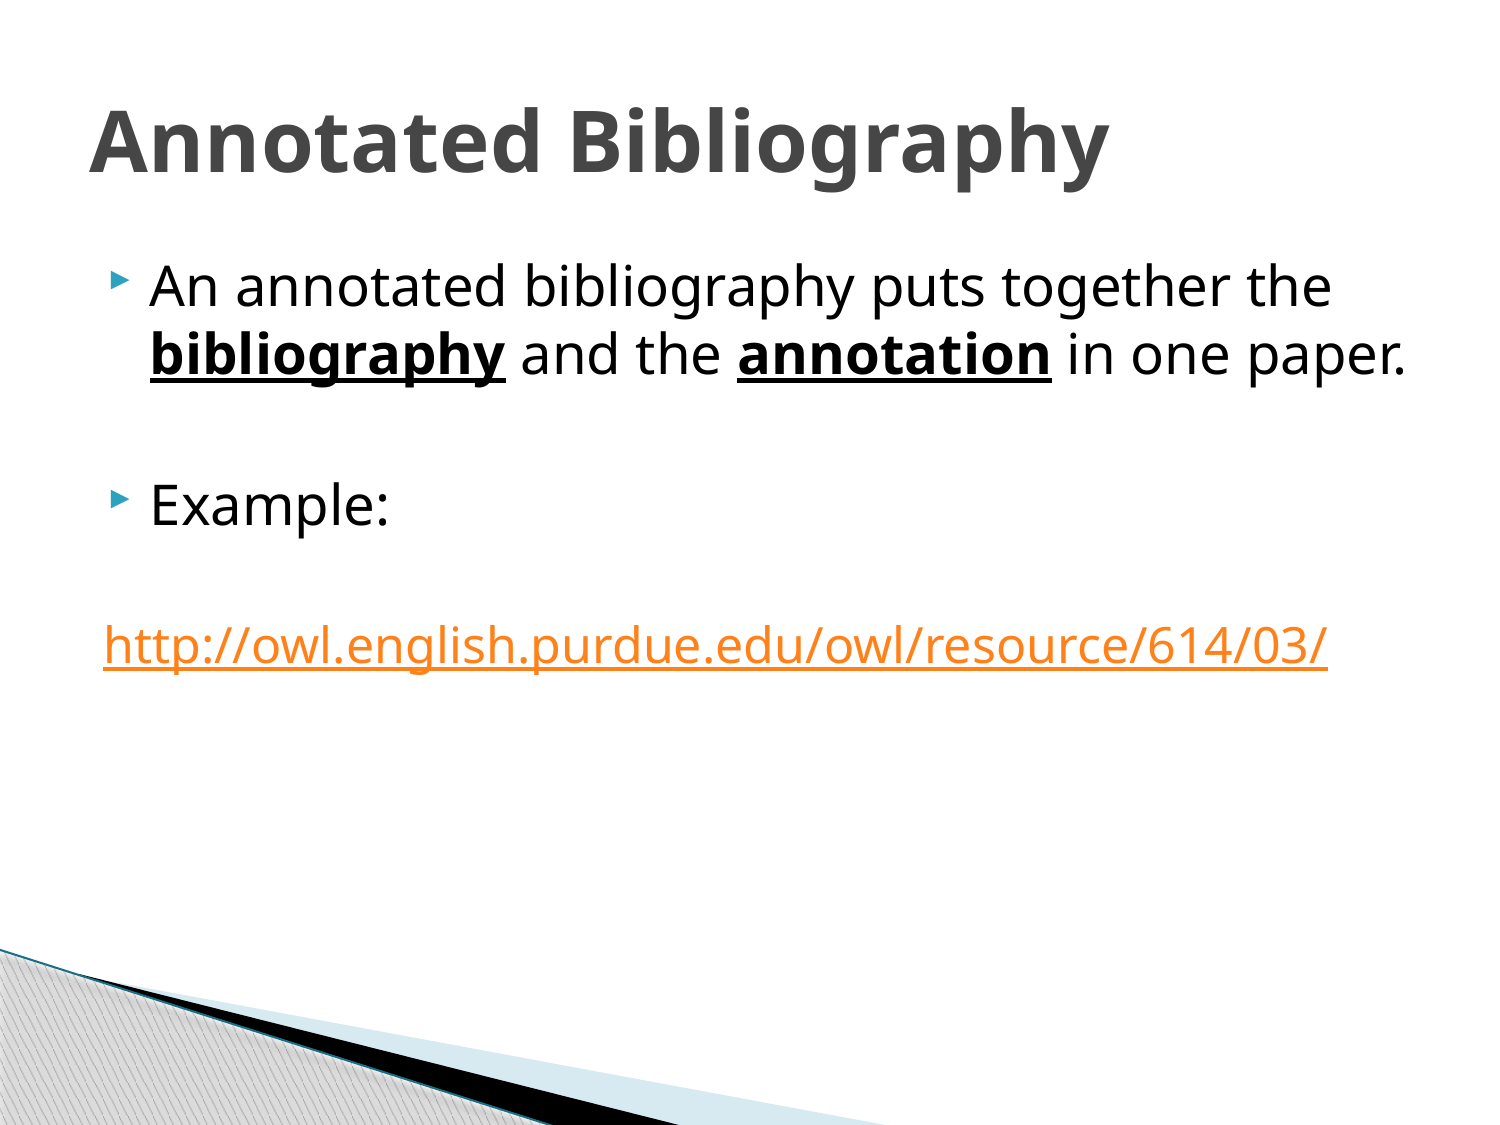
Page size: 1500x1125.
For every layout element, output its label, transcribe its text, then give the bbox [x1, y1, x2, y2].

list An annotated bibliography puts together the bibliography and the annotation in one paper. Example: http://owl.english.purdue.edu/owl/resource/614/03/ [75, 243, 1425, 986]
title Annotated Bibliography [75, 45, 1425, 233]
